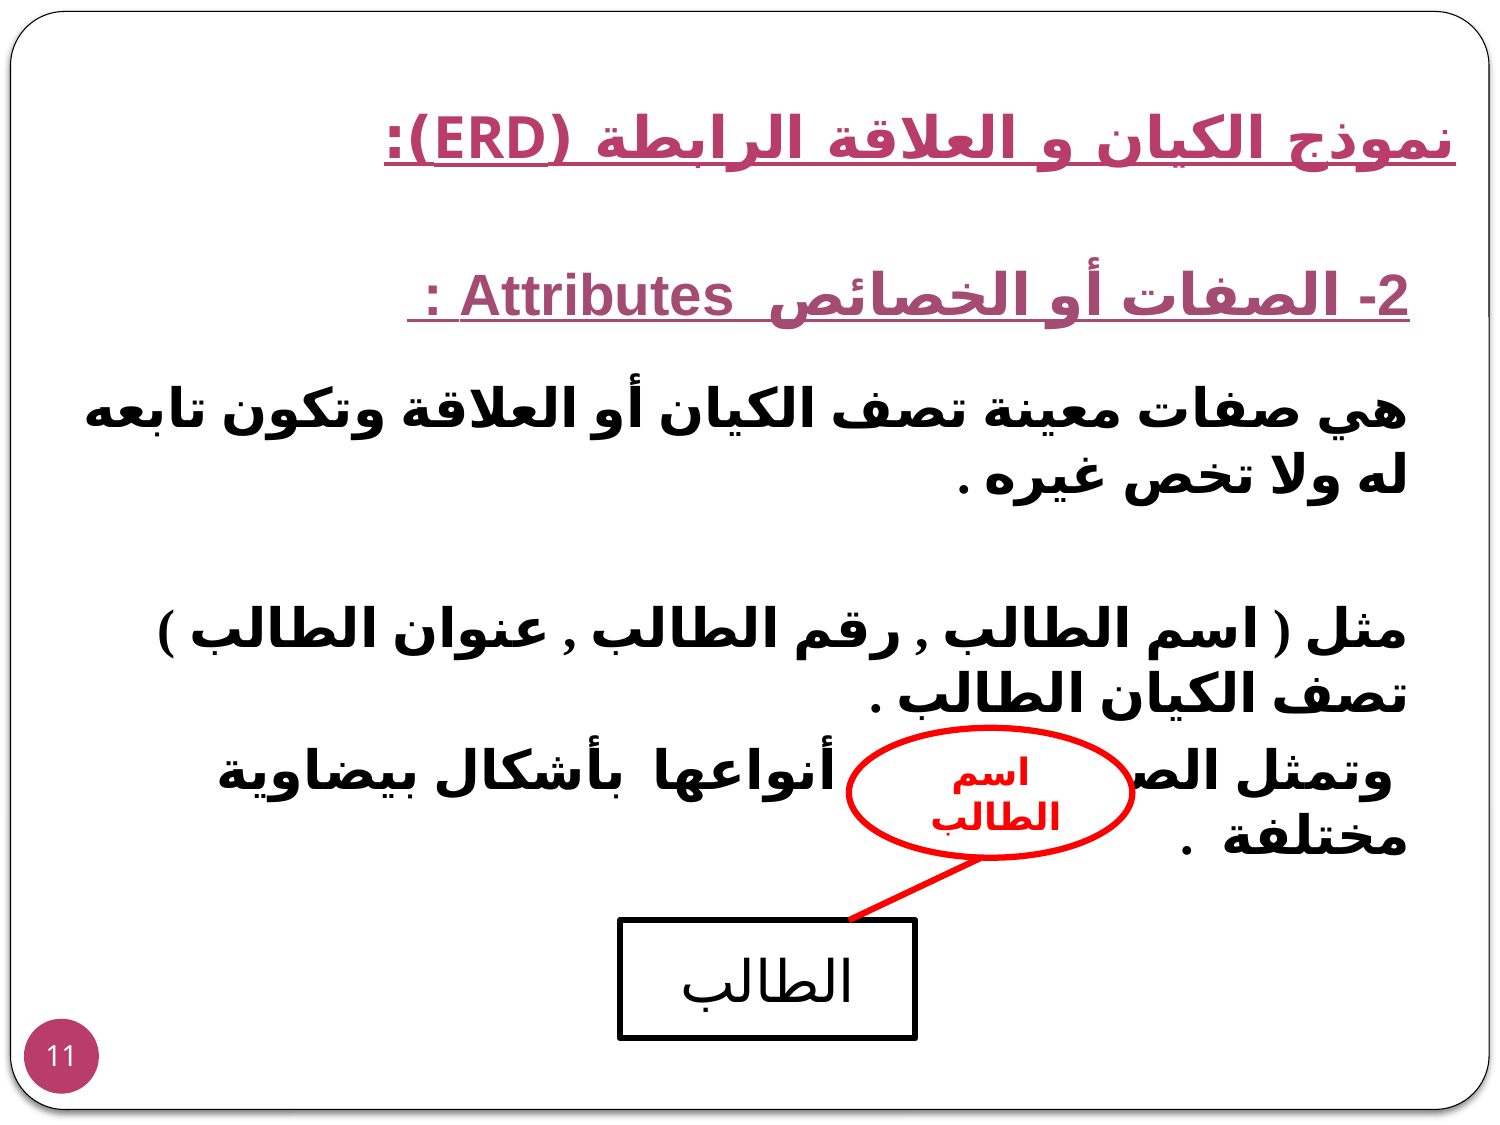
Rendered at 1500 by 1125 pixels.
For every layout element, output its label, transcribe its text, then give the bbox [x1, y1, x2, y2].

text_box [619, 727, 1133, 1039]
list 2- الصفات أو الخصائص Attributes : هي صفات معينة تصف الكيان أو العلاقة وتكون تابعه له ولا تخص غيره . مثل ( اسم الطالب , رقم الطالب , عنوان الطالب ) تصف الكيان الطالب . وتمثل الصفات حسب أنواعها بأشكال بيضاوية مختلفة . [41, 249, 1425, 1047]
slide_number 11 [23, 1024, 99, 1094]
text_box نموذج الكيان و العلاقة الرابطة (ERD): [64, 42, 1471, 178]
